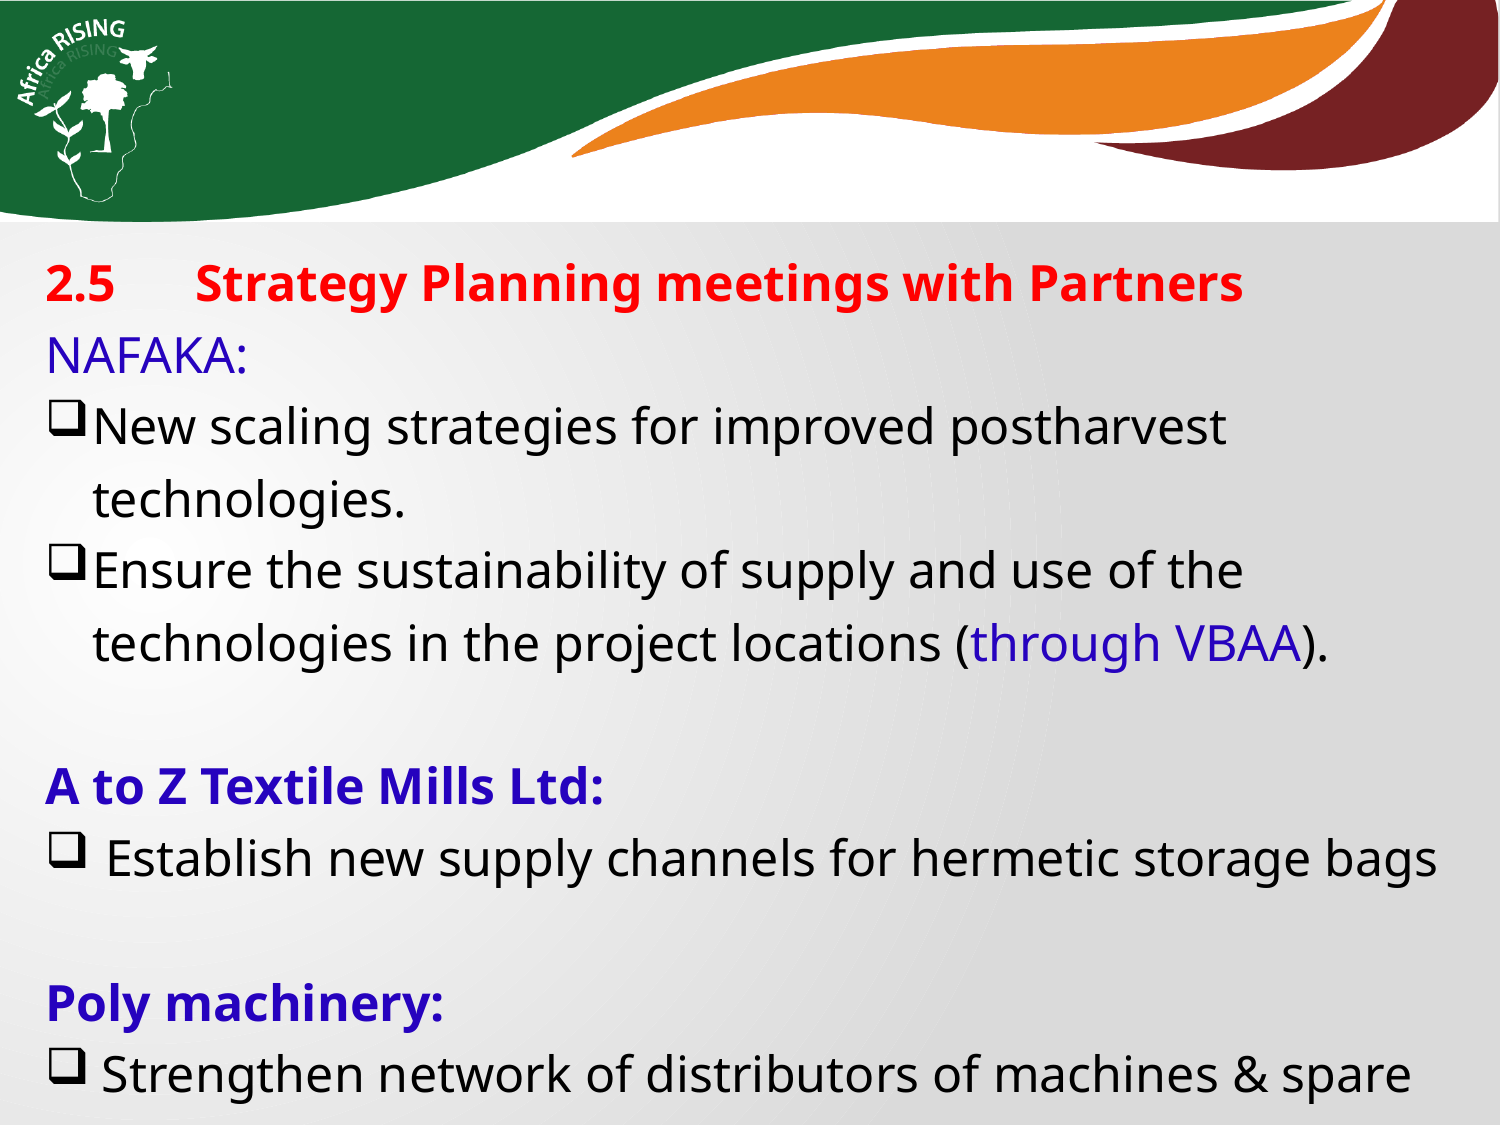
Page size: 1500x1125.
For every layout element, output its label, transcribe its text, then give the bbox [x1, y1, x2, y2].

text_box 2.5 Strategy Planning meetings with Partners NAFAKA: New scaling strategies for improved postharvest technologies. Ensure the sustainability of supply and use of the technologies in the project locations (through VBAA). A to Z Textile Mills Ltd: Establish new supply channels for hermetic storage bags Poly machinery: Strengthen network of distributors of machines & spare parts Ensure after-sale services and support to local fundis [30, 231, 1500, 1125]
picture [0, 0, 1499, 222]
